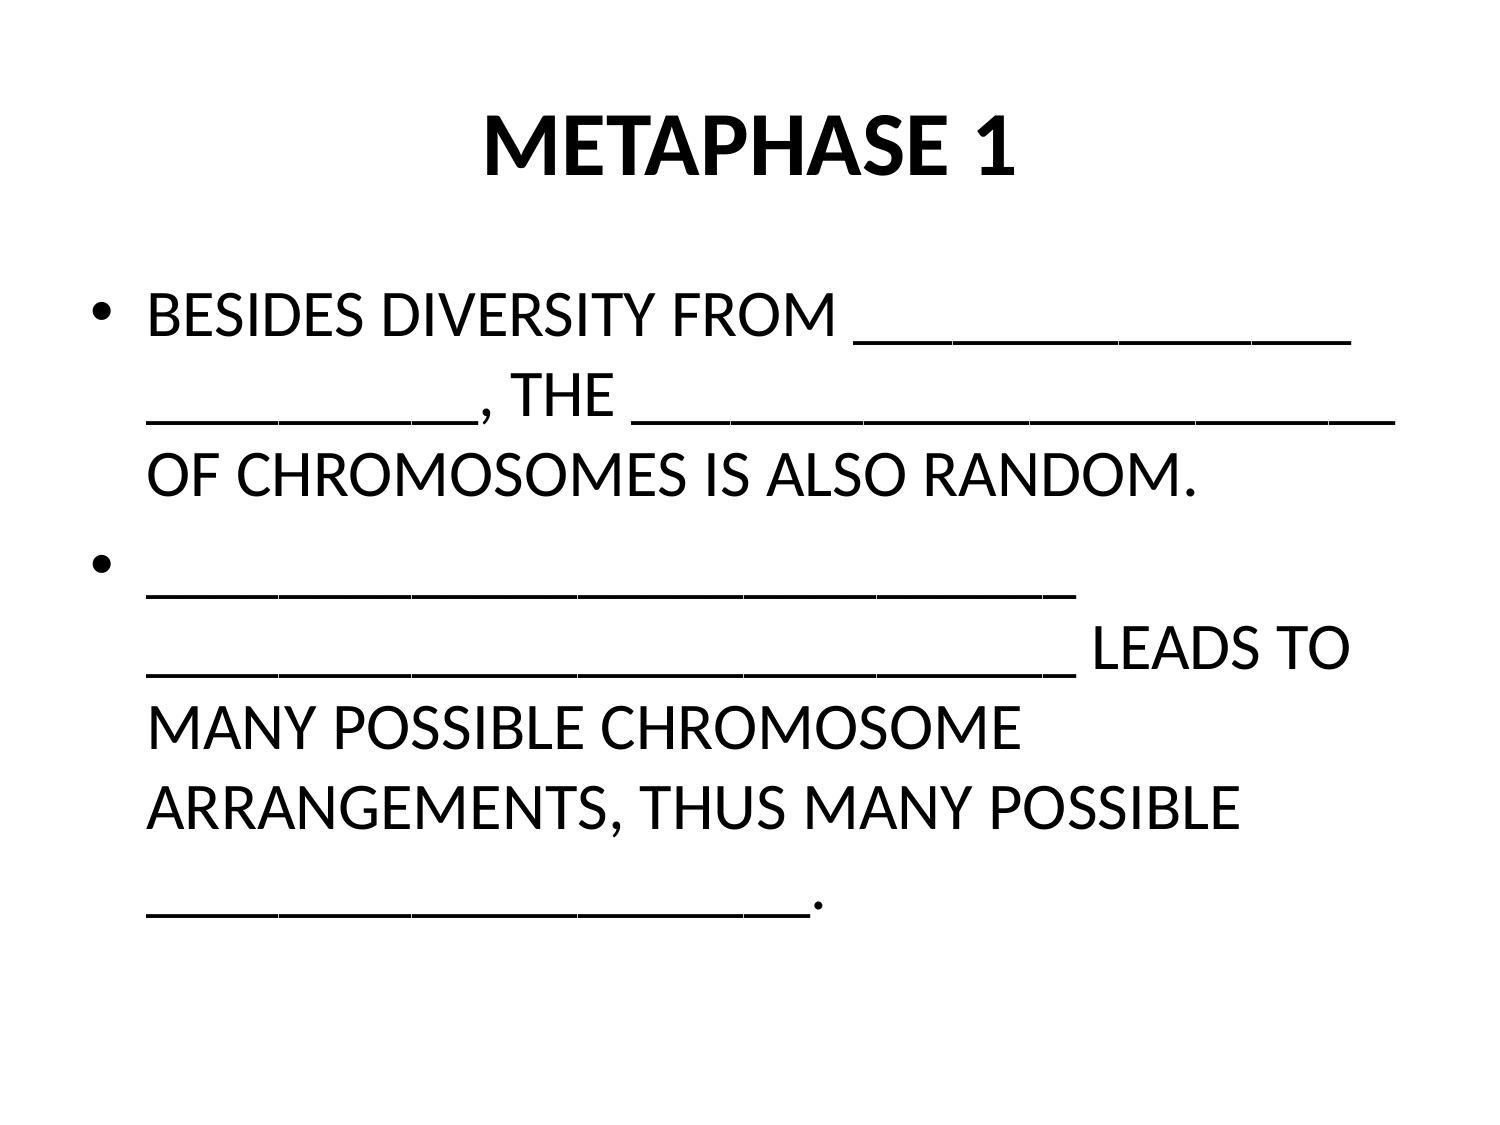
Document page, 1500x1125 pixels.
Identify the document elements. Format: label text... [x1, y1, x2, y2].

title METAPHASE 1 [75, 45, 1425, 233]
list BESIDES DIVERSITY FROM _______________ __________, THE _______________________ OF CHROMOSOMES IS ALSO RANDOM. ____________________________ ____________________________ LEADS TO MANY POSSIBLE CHROMOSOME ARRANGEMENTS, THUS MANY POSSIBLE ____________________. [75, 262, 1425, 1005]
